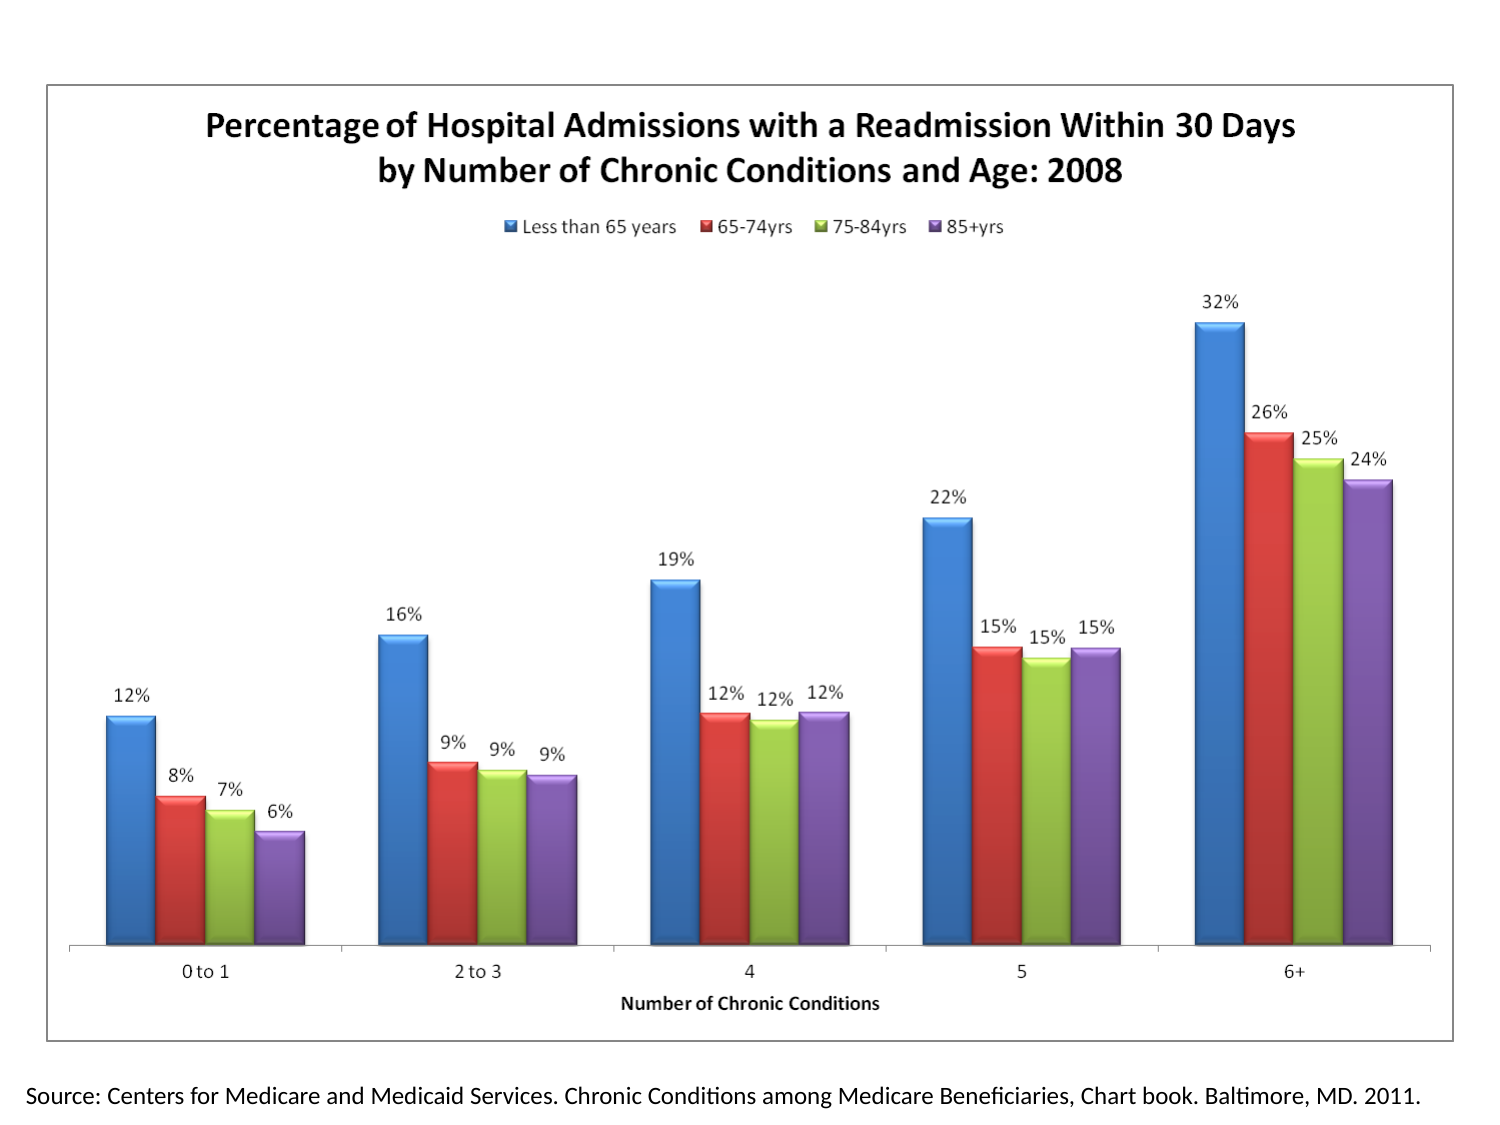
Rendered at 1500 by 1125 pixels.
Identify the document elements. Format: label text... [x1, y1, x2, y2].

text_box Source: Centers for Medicare and Medicaid Services. Chronic Conditions among Medicare Beneficiaries, Chart book. Baltimore, MD. 2011. [0, 1065, 1450, 1125]
picture [45, 83, 1455, 1043]
